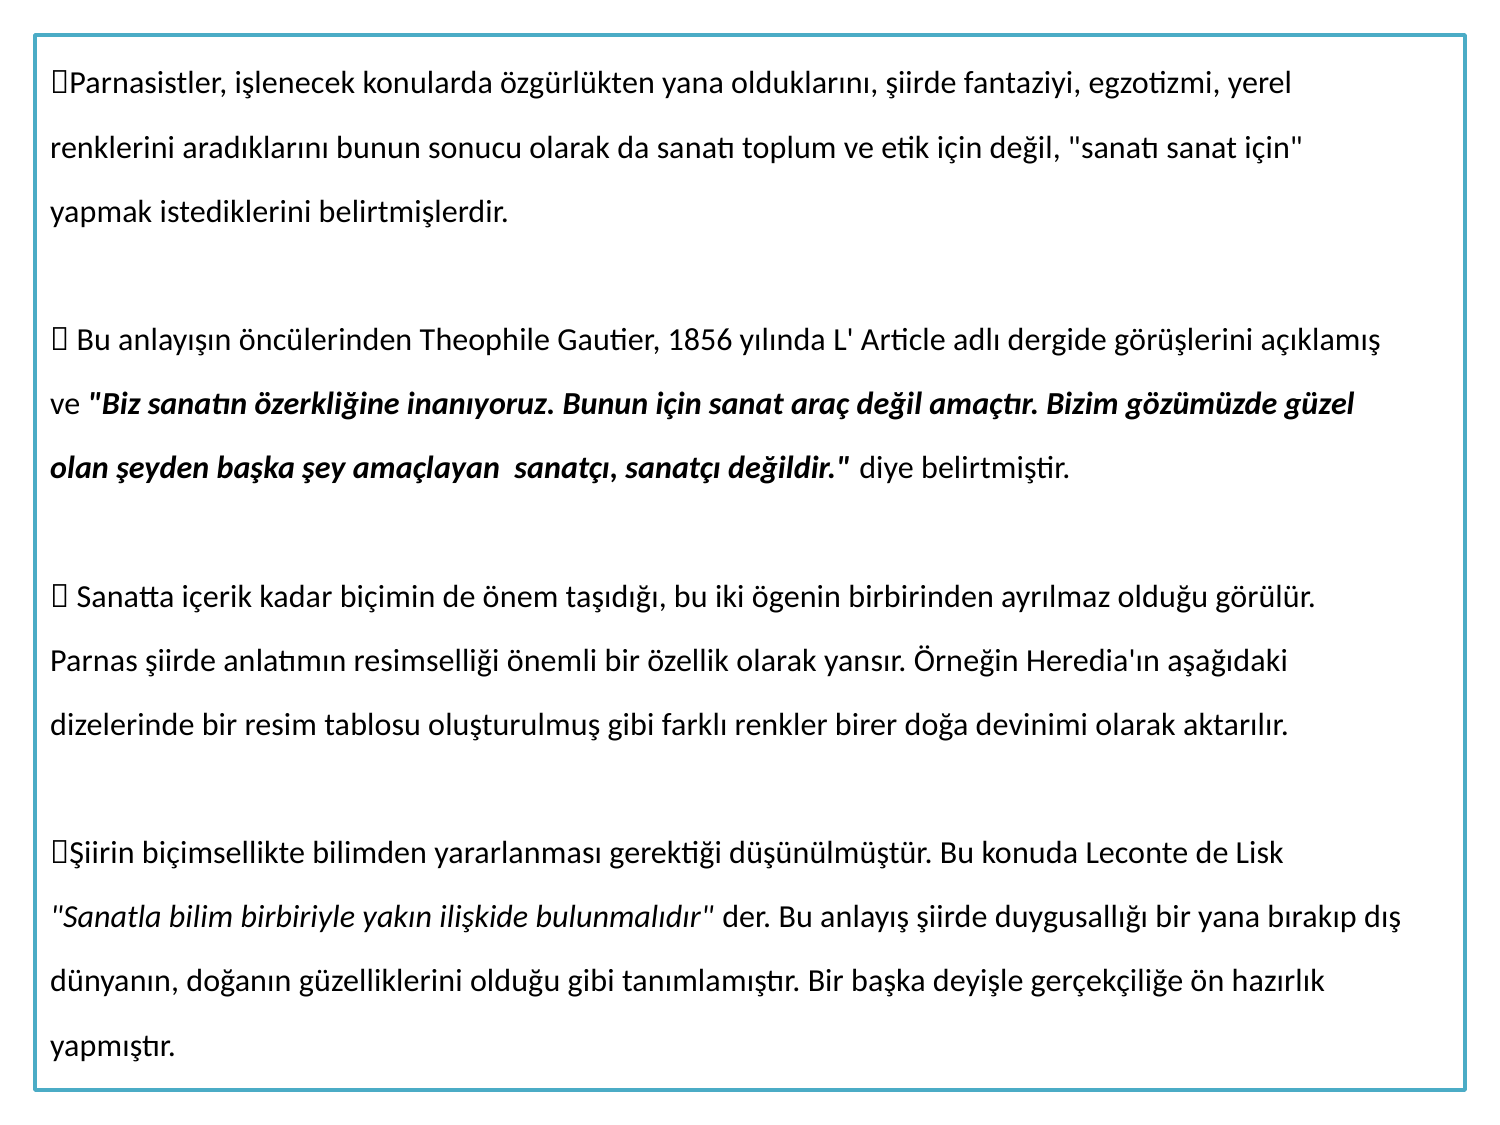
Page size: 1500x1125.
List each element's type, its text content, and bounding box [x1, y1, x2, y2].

list Parnasistler, işlenecek konularda özgürlükten yana olduklarını, şiirde fantaziyi, egzotizmi, yerel renklerini aradıklarını bunun sonucu olarak da sanatı toplum ve etik için değil, "sanatı sanat için" yapmak istediklerini belirtmişlerdir.  Bu anlayışın öncülerinden Theophile Gautier, 1856 yılında L' Article adlı dergide görüşlerini açıklamış ve "Biz sanatın özerkliğine inanıyoruz. Bunun için sanat araç değil amaçtır. Bizim gözümüzde güzel olan şeyden başka şey amaçlayan sanatçı, sanatçı değildir." diye belirtmiştir.  Sanatta içerik kadar biçimin de önem taşıdığı, bu iki ögenin birbirinden ayrılmaz olduğu görülür. Parnas şiirde anlatımın resimselliği önemli bir özellik olarak yansır. Örneğin Heredia'ın aşağıdaki dizelerinde bir resim tablosu oluşturulmuş gibi farklı renkler birer doğa devinimi olarak aktarılır. Şiirin biçimsellikte bilimden yararlanması gerektiği düşünülmüştür. Bu konuda Leconte de Lisk "Sanatla bilim birbiriyle yakın ilişkide bulunmalıdır" der. Bu anlayış şiirde duygusallığı bir yana bırakıp dış dünyanın, doğanın güzelliklerini olduğu gibi tanımlamıştır. Bir başka deyişle gerçekçiliğe ön hazırlık yapmıştır. [33, 33, 1467, 1092]
